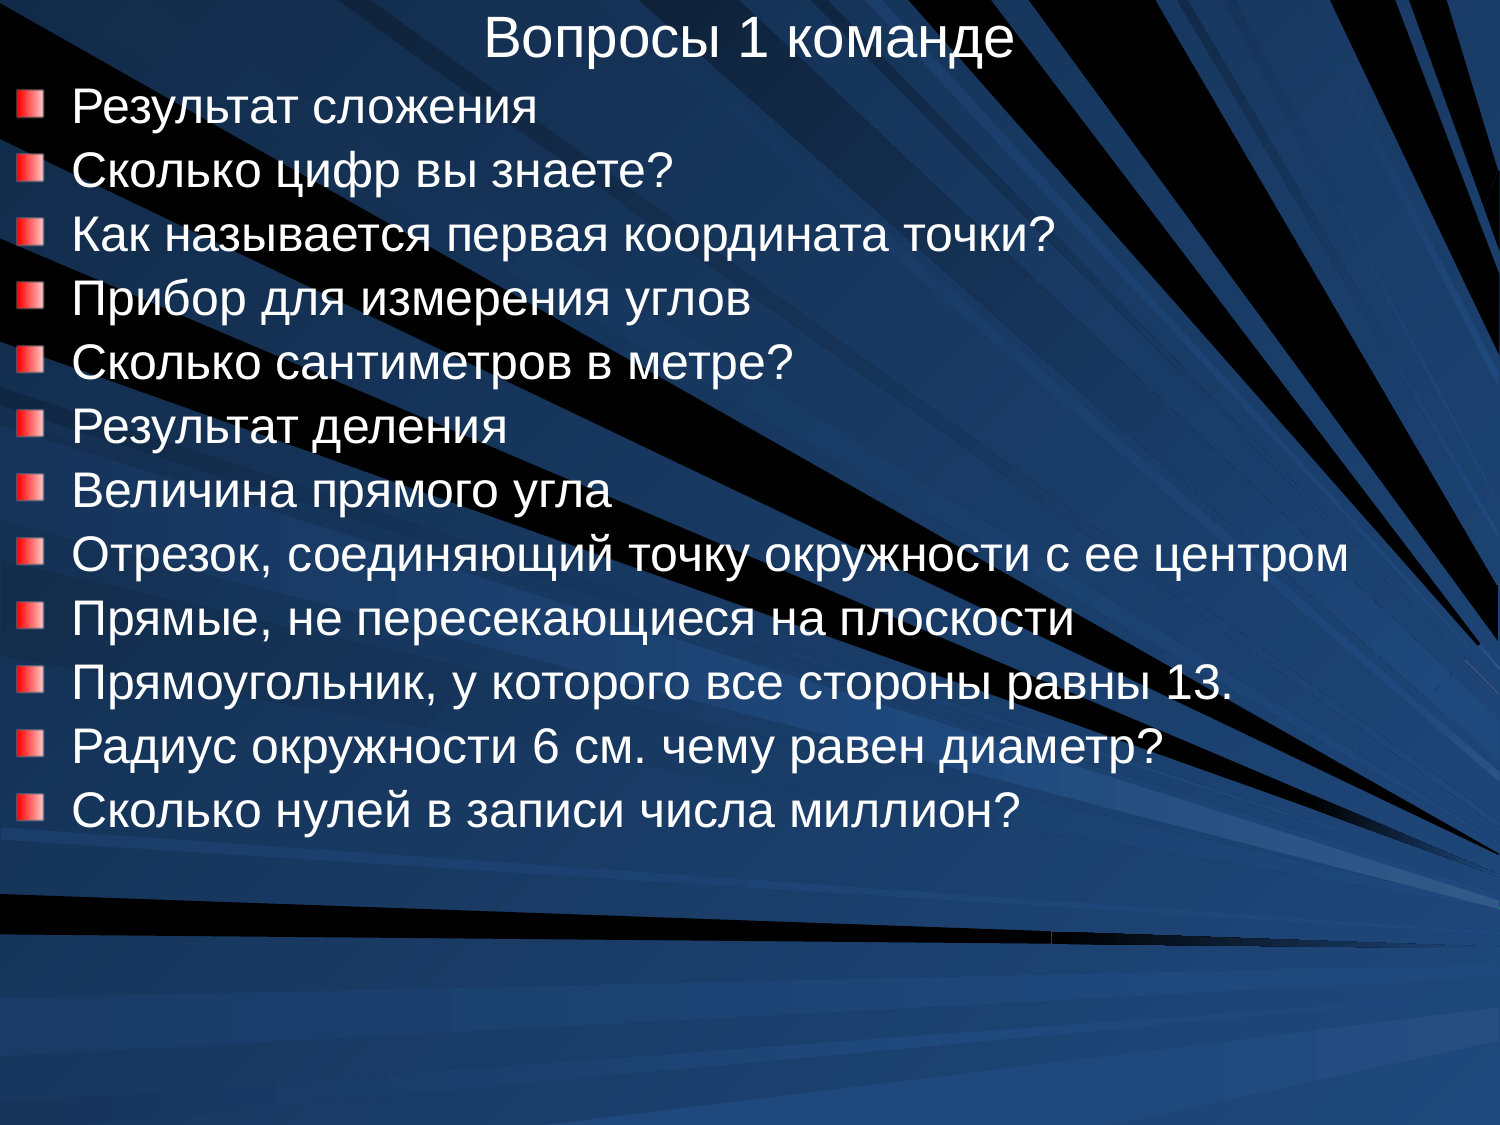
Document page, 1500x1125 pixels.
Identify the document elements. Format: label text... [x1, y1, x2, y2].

list Вопросы 1 команде Результат сложения Сколько цифр вы знаете? Как называется первая координата точки? Прибор для измерения углов Сколько сантиметров в метре? Результат деления Величина прямого угла Отрезок, соединяющий точку окружности с ее центром Прямые, не пересекающиеся на плоскости Прямоугольник, у которого все стороны равны 13. Радиус окружности 6 см. чему равен диаметр? Сколько нулей в записи числа миллион? [0, 0, 1500, 1125]
picture [15, 344, 47, 376]
picture [15, 216, 47, 249]
picture [15, 728, 47, 760]
picture [15, 792, 47, 824]
picture [15, 88, 47, 121]
picture [15, 600, 47, 632]
picture [15, 536, 47, 568]
picture [15, 280, 47, 312]
picture [15, 152, 47, 185]
picture [15, 472, 47, 504]
picture [15, 408, 47, 440]
picture [15, 664, 47, 696]
